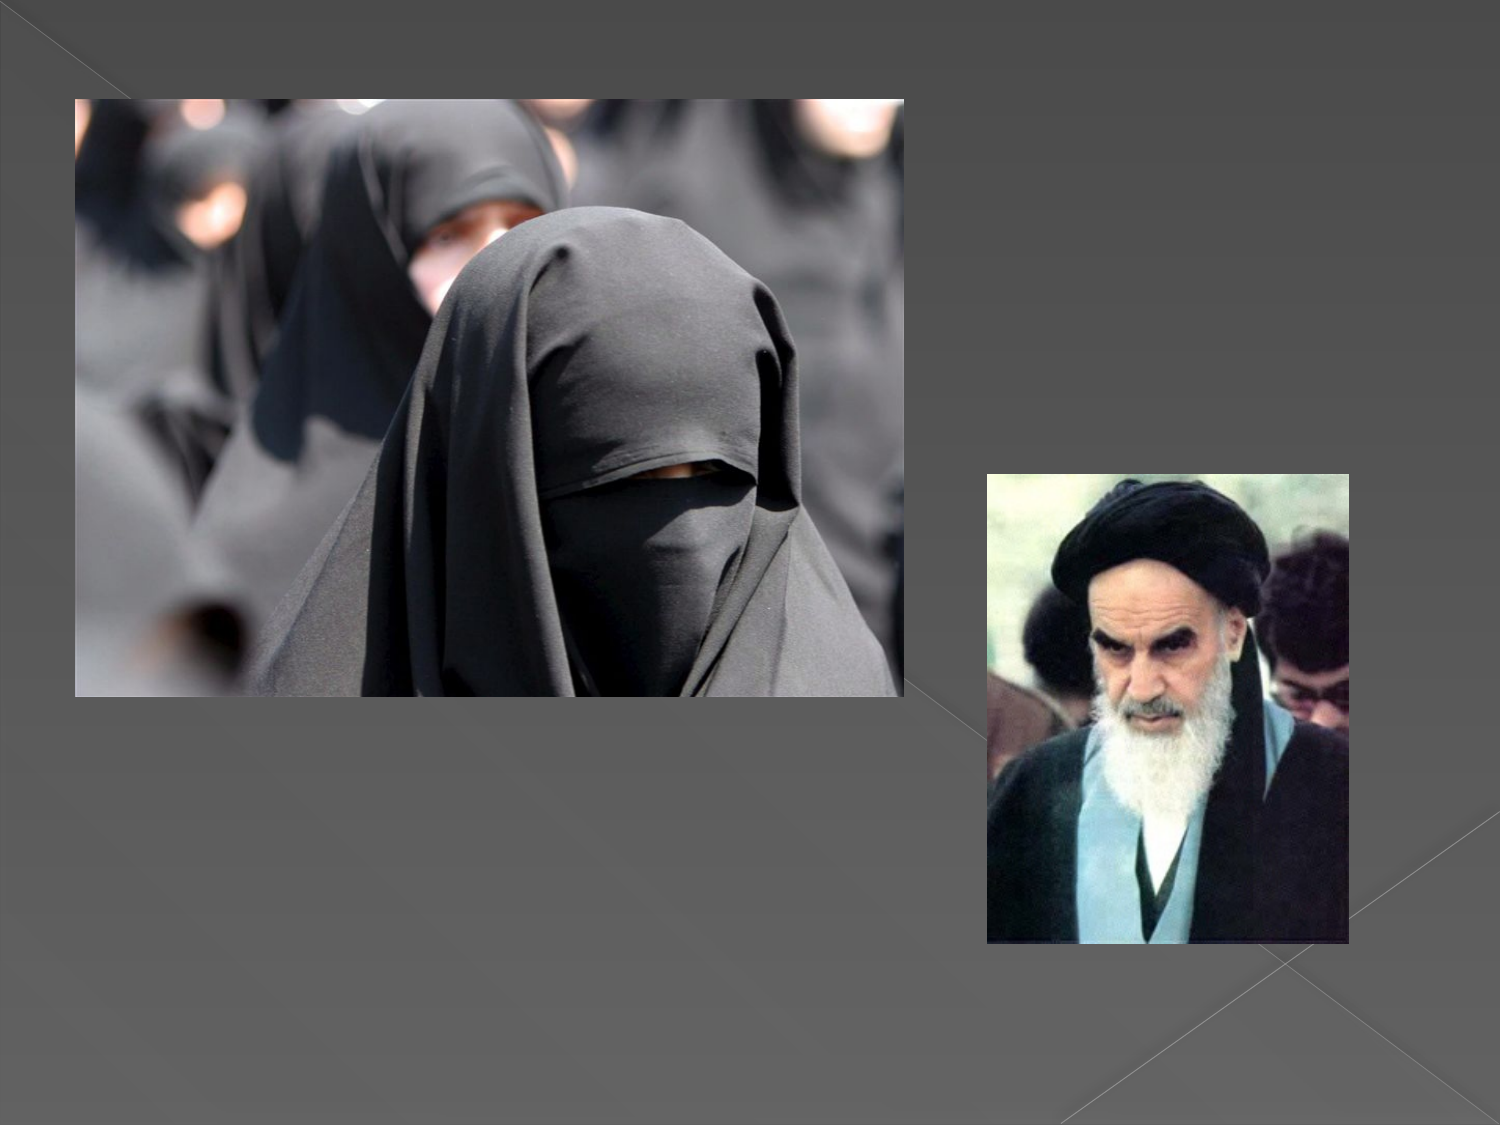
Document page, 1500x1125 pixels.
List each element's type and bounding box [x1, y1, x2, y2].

picture [74, 99, 904, 698]
picture [987, 474, 1349, 944]
